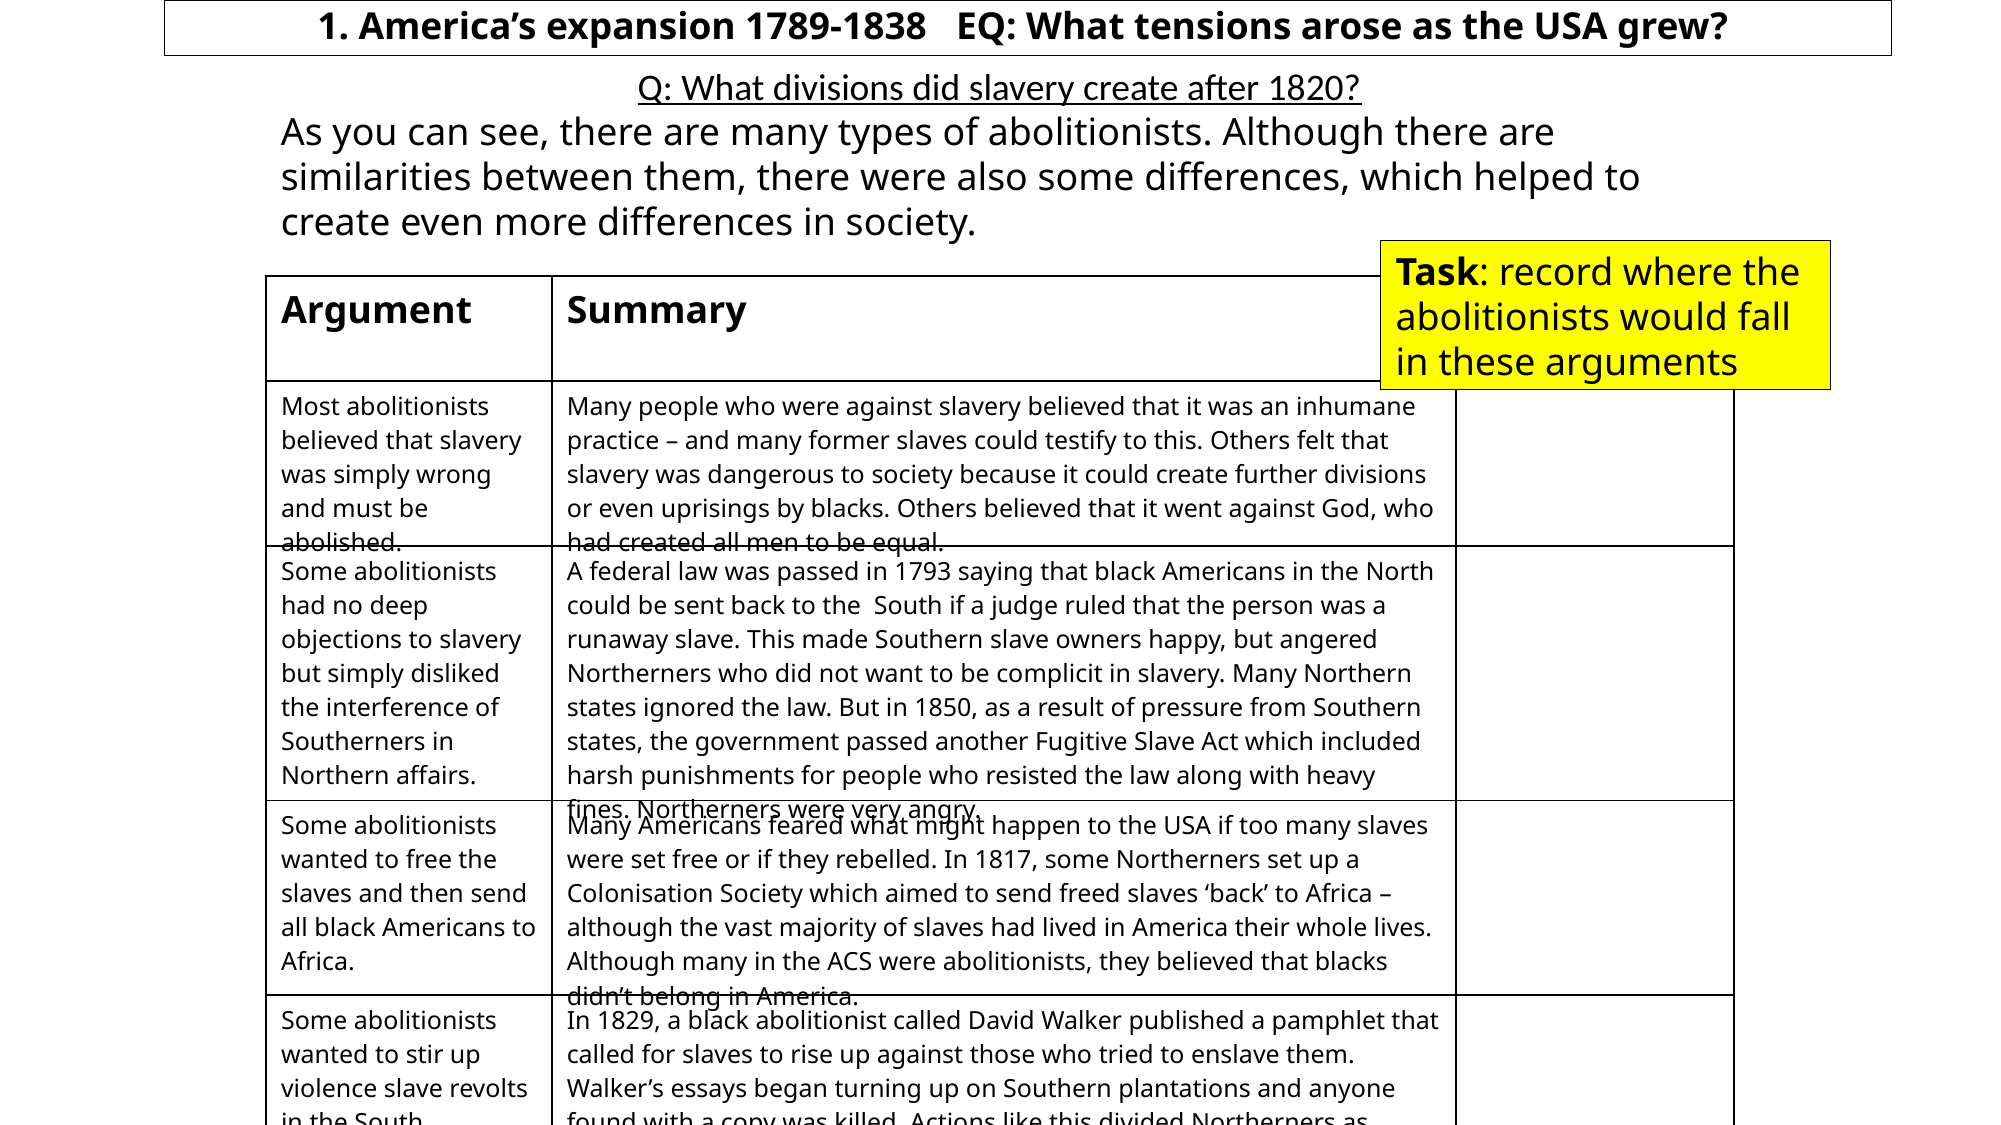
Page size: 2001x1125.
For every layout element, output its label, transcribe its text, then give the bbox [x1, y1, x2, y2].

table_cell Some abolitionists wanted to stir up violence slave revolts in the South. [267, 996, 551, 1125]
text_box Task: record where the abolitionists would fall in these arguments [1380, 240, 1831, 390]
table_header Argument [267, 277, 551, 380]
table_cell Some abolitionists had no deep objections to slavery but simply disliked the interference of Southerners in Northern affairs. [267, 547, 551, 800]
text_box 1. America’s expansion 1789-1838 EQ: What tensions arose as the USA grew? [164, 0, 1892, 56]
text_box Q: What divisions did slavery create after 1820? [265, 56, 1735, 116]
table_cell Many Americans feared what might happen to the USA if too many slaves were set free or if they rebelled. In 1817, some Northerners set up a Colonisation Society which aimed to send freed slaves ‘back’ to Africa – although the vast majority of slaves had lived in America their whole lives. Although many in the ACS were abolitionists, they believed that blacks didn’t belong in America. [553, 801, 1455, 994]
table_cell In 1829, a black abolitionist called David Walker published a pamphlet that called for slaves to rise up against those who tried to enslave them. Walker’s essays began turning up on Southern plantations and anyone found with a copy was killed. Actions like this divided Northerners as many thought ideas like this were too extreme. [553, 996, 1455, 1125]
table_cell [1457, 547, 1733, 800]
table_cell [1457, 801, 1733, 994]
table_cell [1457, 390, 1733, 545]
table_cell Some abolitionists wanted to free the slaves and then send all black Americans to Africa. [267, 801, 551, 994]
table_cell [1457, 996, 1733, 1125]
table_cell Most abolitionists believed that slavery was simply wrong and must be abolished. [267, 382, 551, 545]
text_box As you can see, there are many types of abolitionists. Although there are similarities between them, there were also some differences, which helped to create even more differences in society. [265, 116, 1734, 251]
table_header Summary [553, 277, 1380, 380]
table_cell A federal law was passed in 1793 saying that black Americans in the North could be sent back to the South if a judge ruled that the person was a runaway slave. This made Southern slave owners happy, but angered Northerners who did not want to be complicit in slavery. Many Northern states ignored the law. But in 1850, as a result of pressure from Southern states, the government passed another Fugitive Slave Act which included harsh punishments for people who resisted the law along with heavy fines. Northerners were very angry. [553, 547, 1455, 800]
table_cell Many people who were against slavery believed that it was an inhumane practice – and many former slaves could testify to this. Others felt that slavery was dangerous to society because it could create further divisions or even uprisings by blacks. Others believed that it went against God, who had created all men to be equal. [553, 382, 1455, 545]
